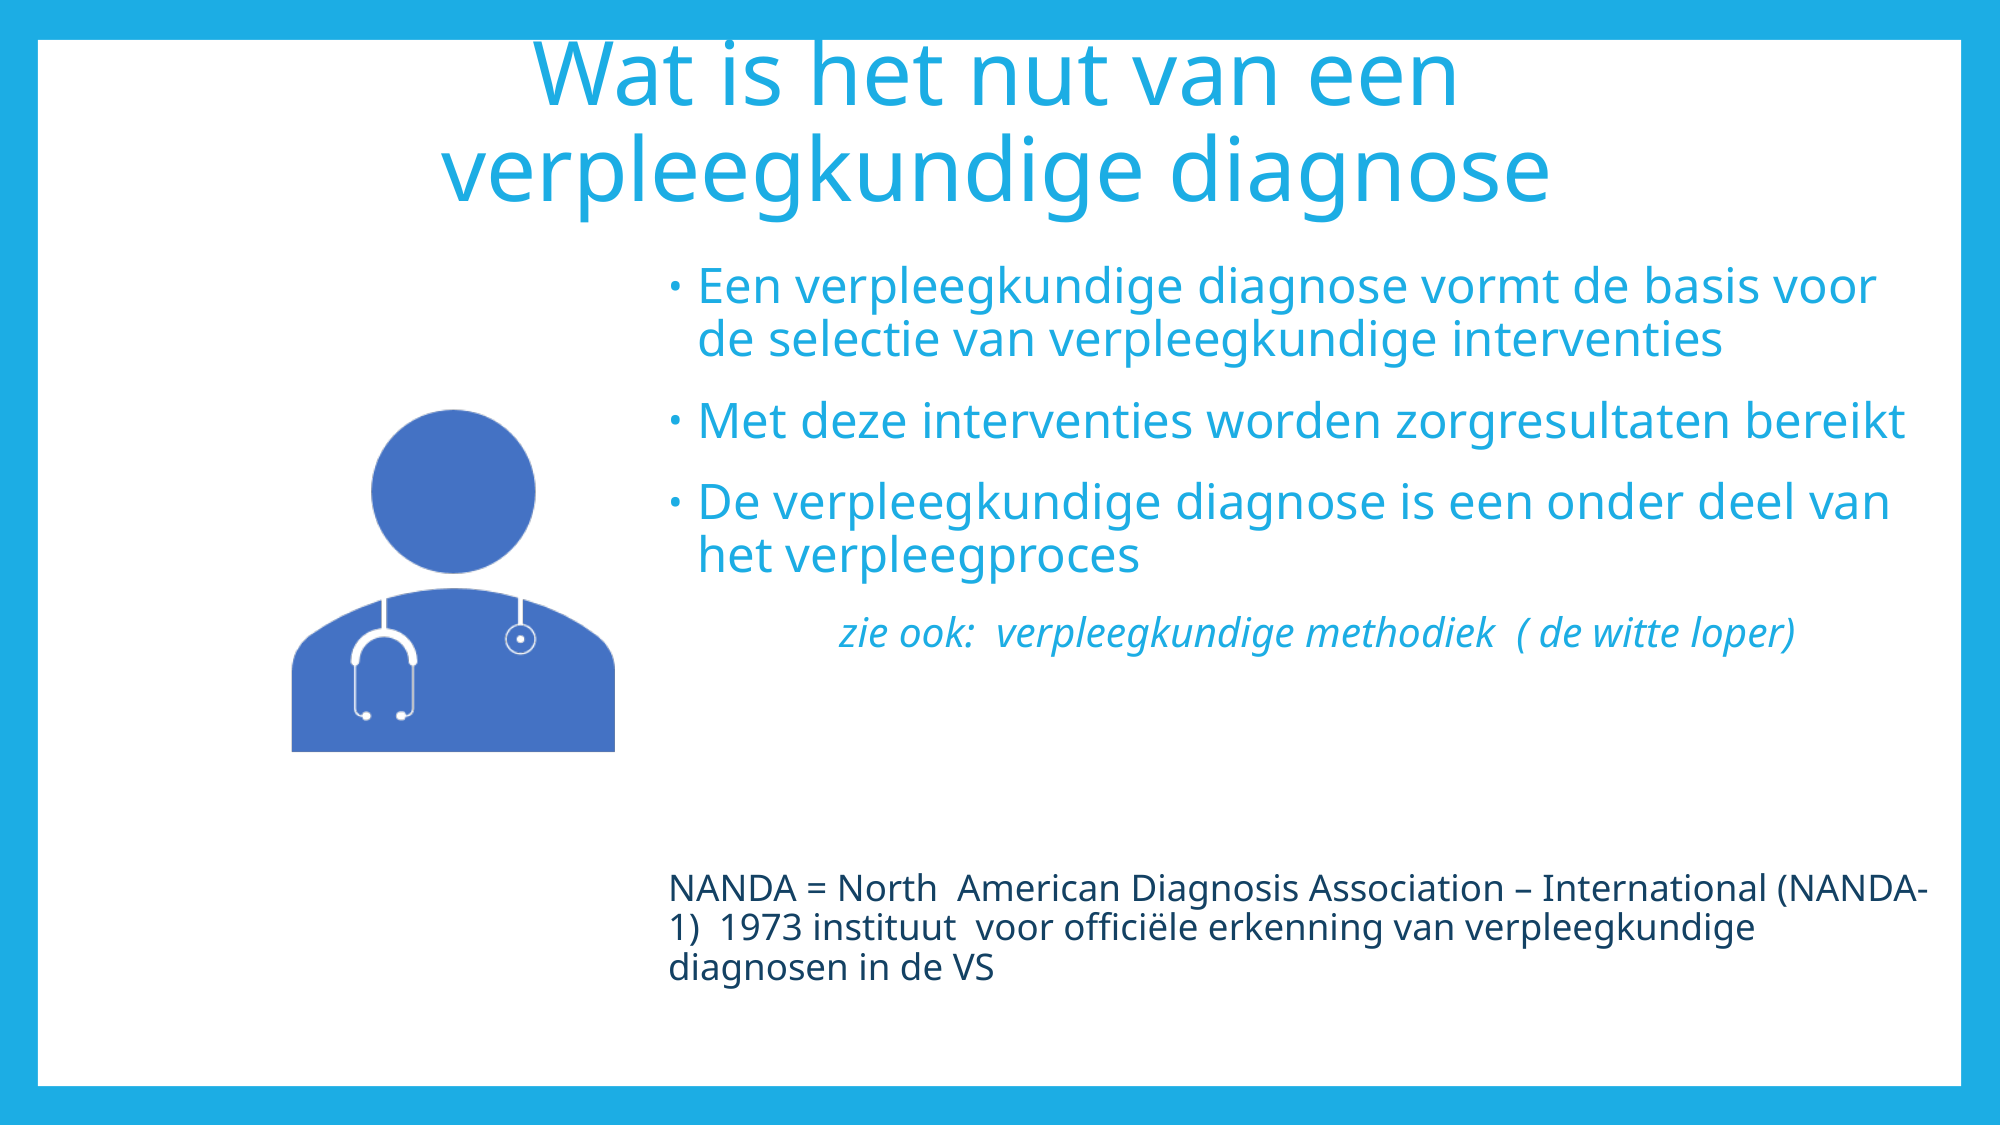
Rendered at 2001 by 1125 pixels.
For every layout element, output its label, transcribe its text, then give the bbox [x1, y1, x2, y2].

list Een verpleegkundige diagnose vormt de basis voor de selectie van verpleegkundige interventies Met deze interventies worden zorgresultaten bereikt De verpleegkundige diagnose is een onder deel van het verpleegproces zie ook: verpleegkundige methodiek ( de witte loper) NANDA = North American Diagnosis Association – International (NANDA-1) 1973 instituut voor officiële erkenning van verpleegkundige diagnosen in de VS [645, 254, 1952, 1000]
picture [215, 343, 692, 819]
title Wat is het nut van een verpleegkundige diagnose [187, 20, 1808, 229]
